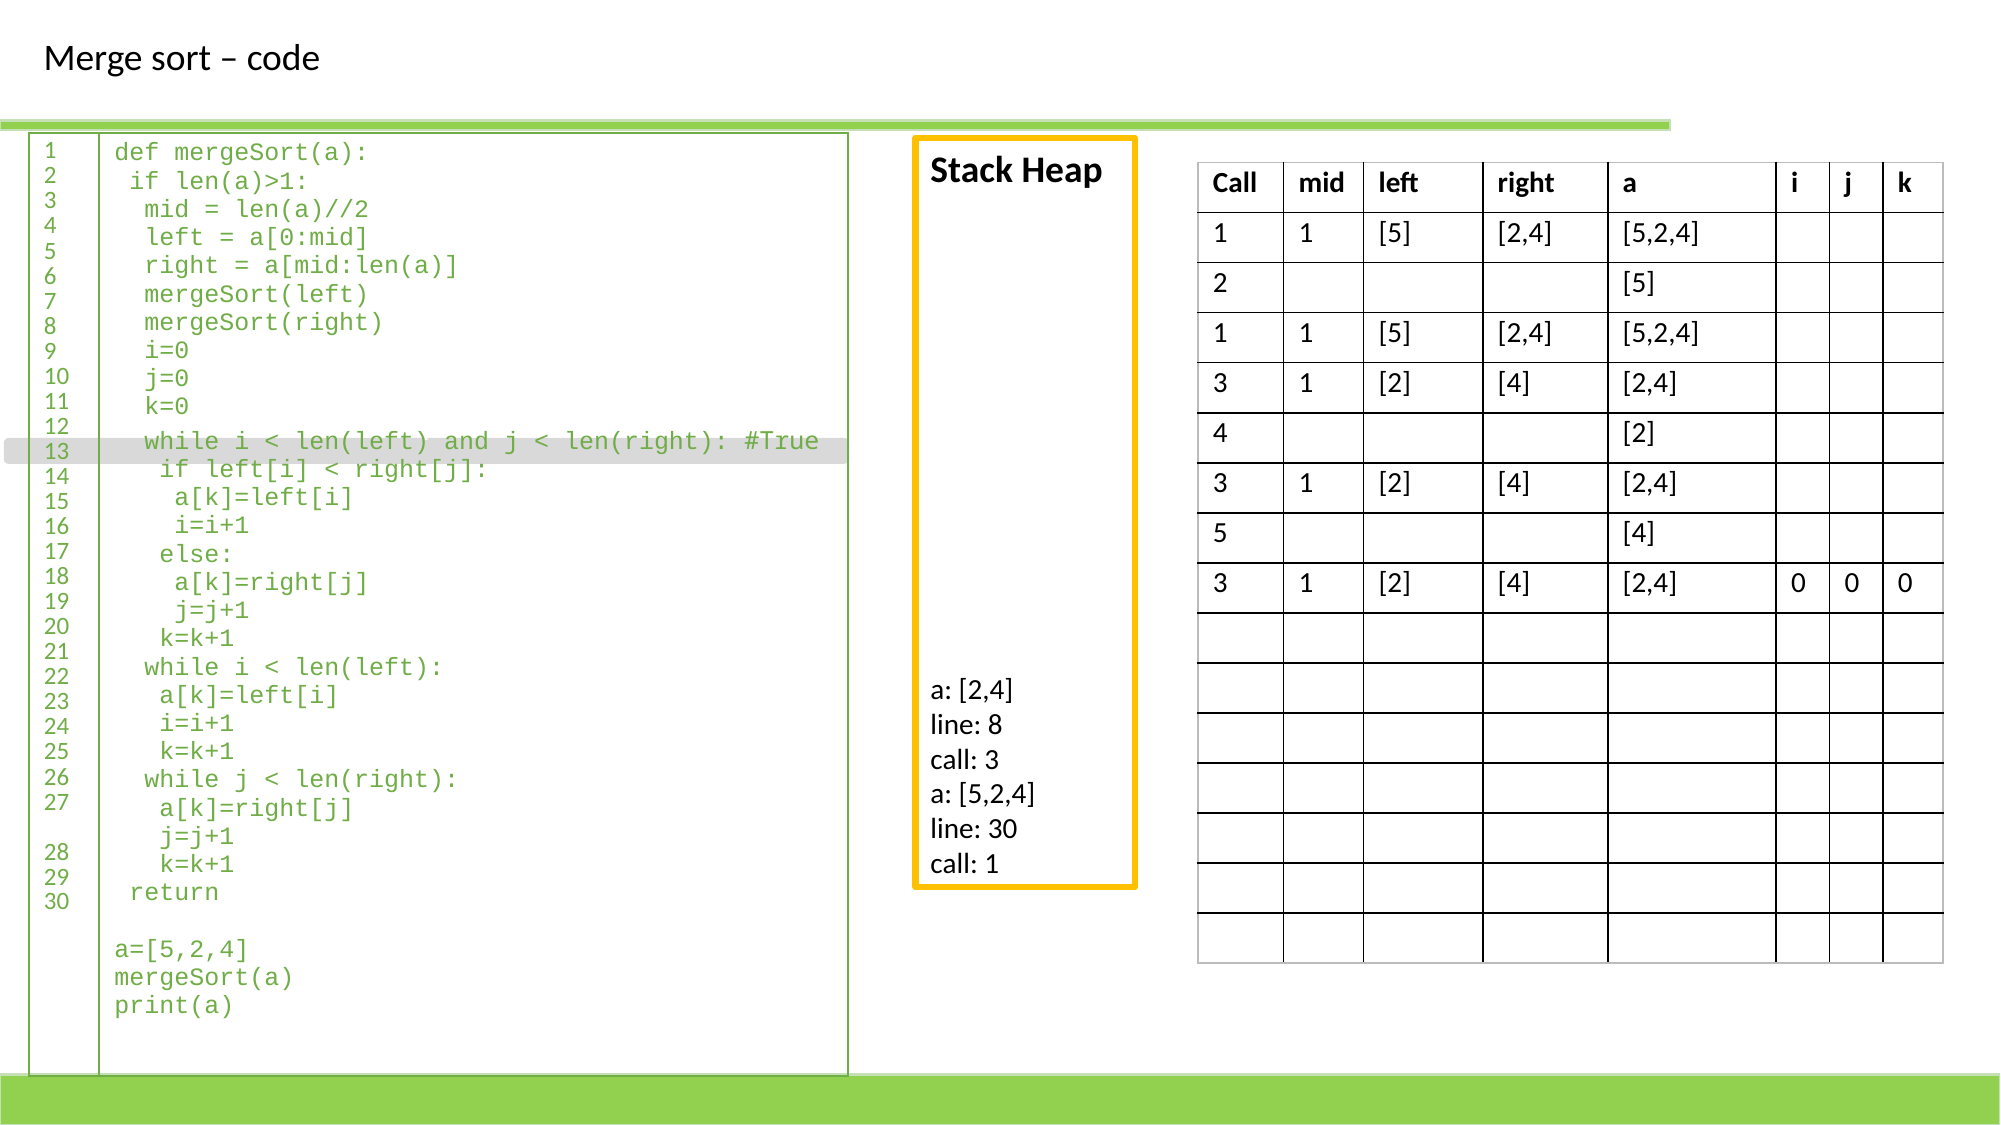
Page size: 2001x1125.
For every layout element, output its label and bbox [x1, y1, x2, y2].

table_cell [1777, 764, 1829, 812]
table_cell [1777, 414, 1829, 462]
table_cell [1364, 263, 1482, 312]
table_cell [1777, 914, 1829, 962]
table_cell [1284, 864, 1363, 912]
table_cell [1830, 714, 1882, 762]
table_header [1609, 163, 1775, 212]
table_cell [1484, 764, 1607, 812]
table_cell [1609, 614, 1775, 662]
table_cell [1884, 564, 1942, 612]
table_cell [1777, 664, 1829, 712]
table_cell [1484, 363, 1607, 412]
table_cell [1364, 864, 1482, 912]
table_cell [1609, 414, 1775, 462]
table_cell [1609, 313, 1775, 362]
table_cell [1884, 814, 1942, 862]
table_cell [1777, 614, 1829, 662]
table_cell [1777, 213, 1829, 262]
text_box [28, 25, 1072, 86]
table_header [1284, 163, 1363, 212]
table_cell [1609, 363, 1775, 412]
table_cell [1830, 914, 1882, 962]
table_cell [1284, 914, 1363, 962]
table_cell [1777, 814, 1829, 862]
table_cell [1777, 514, 1829, 562]
table_cell [1830, 514, 1882, 562]
table_cell [1364, 514, 1482, 562]
table_cell [1199, 564, 1283, 612]
text_box [915, 137, 1135, 888]
table_cell [1364, 664, 1482, 712]
table_cell [1609, 664, 1775, 712]
table_cell [1830, 764, 1882, 812]
table_cell [1830, 564, 1882, 612]
table_cell [1284, 464, 1363, 512]
table_cell [1199, 814, 1283, 862]
table_cell [1199, 263, 1283, 312]
text_box [3, 437, 28, 464]
table_cell [1364, 414, 1482, 462]
table_cell [1364, 814, 1482, 862]
table_cell [1777, 363, 1829, 412]
table_cell [1884, 464, 1942, 512]
table_cell [1284, 764, 1363, 812]
table_cell [1284, 363, 1363, 412]
table_cell [1884, 614, 1942, 662]
table_cell [1777, 714, 1829, 762]
table_header [1364, 163, 1482, 212]
table_cell [1884, 664, 1942, 712]
table_cell [1484, 213, 1607, 262]
table_cell [1199, 213, 1283, 262]
table_cell [1884, 514, 1942, 562]
table_header [1484, 163, 1607, 212]
table_cell [1884, 714, 1942, 762]
table_cell [1609, 864, 1775, 912]
table_header [1830, 163, 1882, 212]
table_header [100, 134, 847, 1075]
table_cell [1777, 864, 1829, 912]
table_cell [1484, 514, 1607, 562]
table_cell [1777, 263, 1829, 312]
table_cell [1284, 664, 1363, 712]
table_cell [1364, 313, 1482, 362]
table_cell [1199, 464, 1283, 512]
table_cell [1884, 263, 1942, 312]
table_cell [1199, 414, 1283, 462]
table_cell [1284, 714, 1363, 762]
table_cell [1609, 564, 1775, 612]
table_cell [1830, 414, 1882, 462]
table_cell [1830, 213, 1882, 262]
table_cell [1777, 313, 1829, 362]
table_cell [1777, 564, 1829, 612]
table_cell [1199, 313, 1283, 362]
table_cell [1284, 414, 1363, 462]
table_header [1777, 163, 1829, 212]
table_cell [1284, 313, 1363, 362]
table_cell [1364, 464, 1482, 512]
table_cell [1830, 664, 1882, 712]
table_header [1884, 163, 1942, 212]
table_cell [1284, 263, 1363, 312]
table_cell [1884, 764, 1942, 812]
table_cell [1830, 814, 1882, 862]
table_cell [1364, 714, 1482, 762]
table_cell [1609, 764, 1775, 812]
table_cell [1284, 213, 1363, 262]
table_header [1199, 163, 1283, 212]
table_cell [1484, 614, 1607, 662]
table_cell [1284, 514, 1363, 562]
table_cell [1199, 864, 1283, 912]
table_cell [1199, 664, 1283, 712]
table_cell [1284, 614, 1363, 662]
table_cell [1484, 263, 1607, 312]
table_cell [1199, 914, 1283, 962]
table_cell [1199, 614, 1283, 662]
table_cell [1199, 514, 1283, 562]
table_cell [1484, 464, 1607, 512]
table_cell [1364, 363, 1482, 412]
table_cell [1484, 414, 1607, 462]
table_cell [1484, 714, 1607, 762]
table_cell [1830, 313, 1882, 362]
table_cell [1884, 313, 1942, 362]
table_cell [1609, 914, 1775, 962]
table_cell [1830, 363, 1882, 412]
table_cell [1484, 864, 1607, 912]
table_cell [1884, 864, 1942, 912]
table_cell [1199, 363, 1283, 412]
table_cell [1484, 313, 1607, 362]
table_cell [1609, 263, 1775, 312]
table_cell [1609, 814, 1775, 862]
table_cell [1484, 814, 1607, 862]
table_header [30, 134, 98, 1075]
table_cell [1364, 614, 1482, 662]
table_cell [1284, 564, 1363, 612]
table_cell [1884, 213, 1942, 262]
table_cell [1609, 714, 1775, 762]
table_cell [1609, 213, 1775, 262]
table_cell [1884, 363, 1942, 412]
table_cell [1830, 864, 1882, 912]
table_cell [1830, 464, 1882, 512]
table_cell [1884, 914, 1942, 962]
table_cell [1364, 564, 1482, 612]
table_cell [1364, 213, 1482, 262]
table_cell [1884, 414, 1942, 462]
table_cell [1199, 714, 1283, 762]
table_cell [1364, 764, 1482, 812]
table_cell [1777, 464, 1829, 512]
table_cell [1484, 564, 1607, 612]
table_cell [1199, 764, 1283, 812]
table_cell [1484, 664, 1607, 712]
table_cell [1284, 814, 1363, 862]
table_cell [1830, 614, 1882, 662]
table_cell [1609, 514, 1775, 562]
table_cell [1830, 263, 1882, 312]
table_cell [1609, 464, 1775, 512]
table_cell [1364, 914, 1482, 962]
table_cell [1484, 914, 1607, 962]
